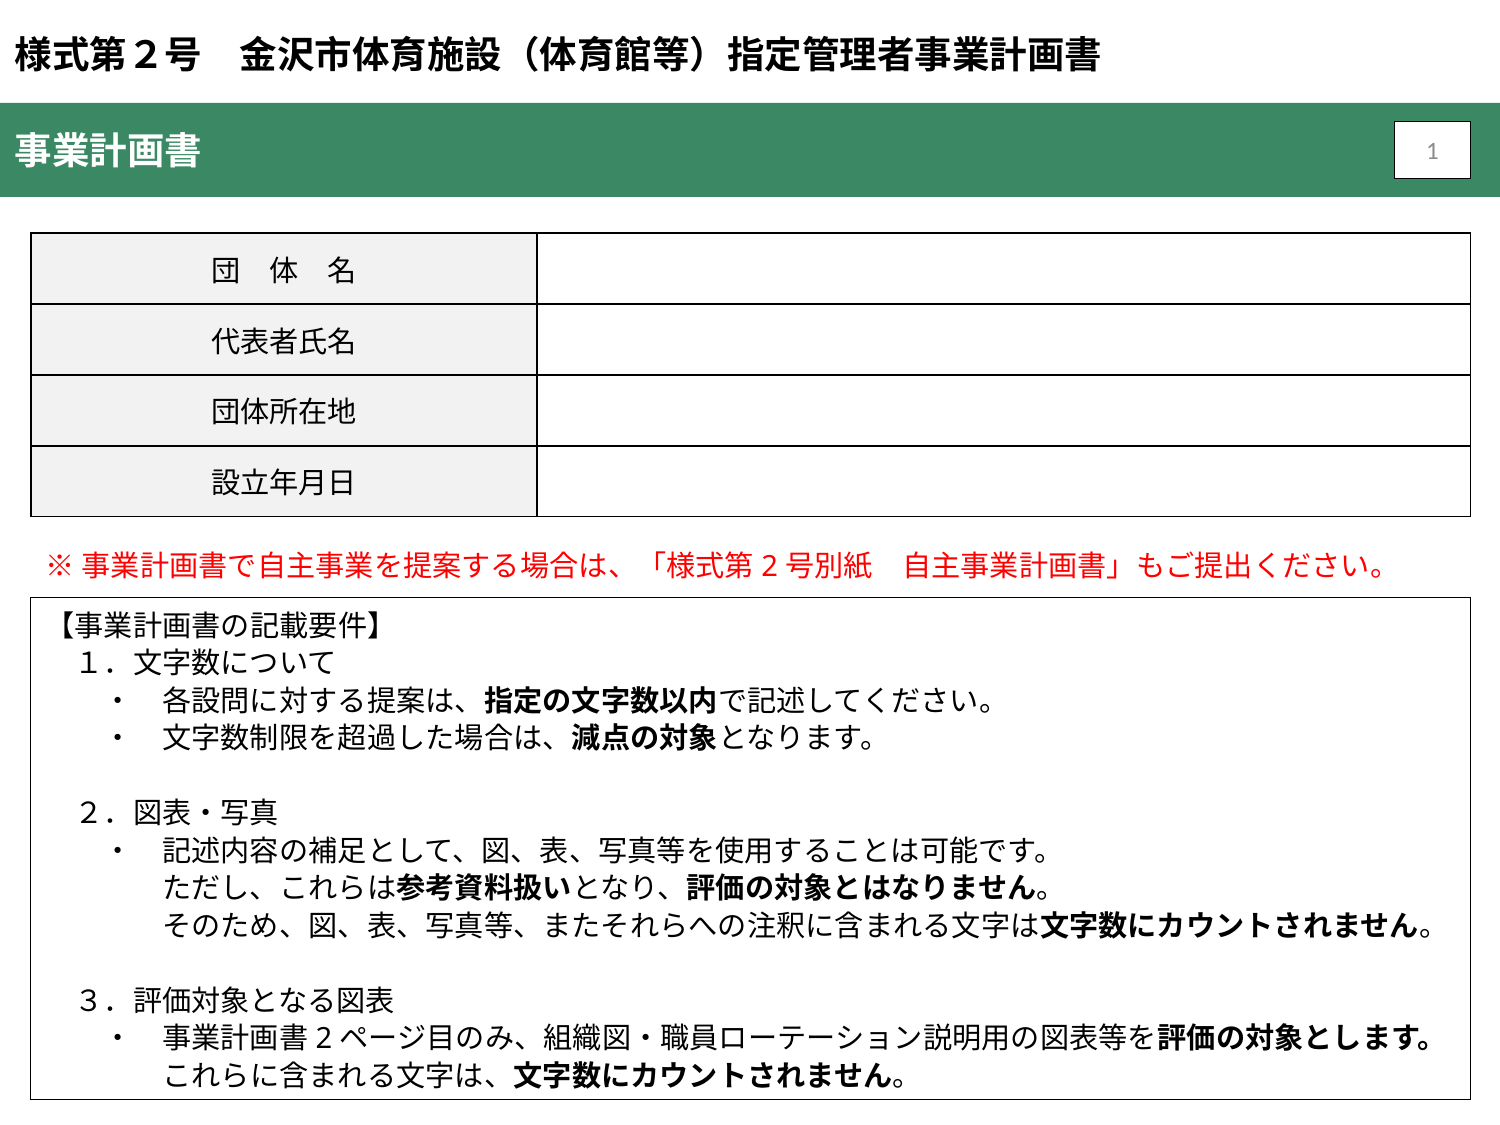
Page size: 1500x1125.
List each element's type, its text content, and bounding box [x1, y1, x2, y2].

table_cell 設立年月日 [32, 447, 536, 516]
table_header 団 体 名 [32, 234, 536, 303]
text_box 様式第２号 金沢市体育施設（体育館等）指定管理者事業計画書 [0, 24, 1317, 84]
table_header [538, 234, 1470, 303]
table_cell [538, 447, 1470, 516]
table_cell [538, 305, 1470, 374]
table_cell 団体所在地 [32, 376, 536, 445]
text_box 事業計画書 [0, 102, 1500, 197]
text_box 【事業計画書の記載要件】 １．文字数について ・ 各設問に対する提案は、指定の文字数以内で記述してください。 ・ 文字数制限を超過した場合は、減点の対象となります。 ２．図表・写真 ・ 記述内容の補足として、図、表、写真等を使用することは可能です。 ただし、これらは参考資料扱いとなり、評価の対象とはなりません。 そのため、図、表、写真等、またそれらへの注釈に含まれる文字は文字数にカウントされません。 ３．評価対象となる図表 ・ 事業計画書2ページ目のみ、組織図・職員ローテーション説明用の図表等を評価の対象とします。 これらに含まれる文字は、文字数にカウントされません。 [30, 597, 1471, 1100]
slide_number 1 [1394, 121, 1471, 179]
text_box ※事業計画書で自主事業を提案する場合は、「様式第2号別紙 自主事業計画書」もご提出ください。 [30, 537, 1412, 591]
table_cell 代表者氏名 [32, 305, 536, 374]
table_cell [538, 376, 1470, 445]
